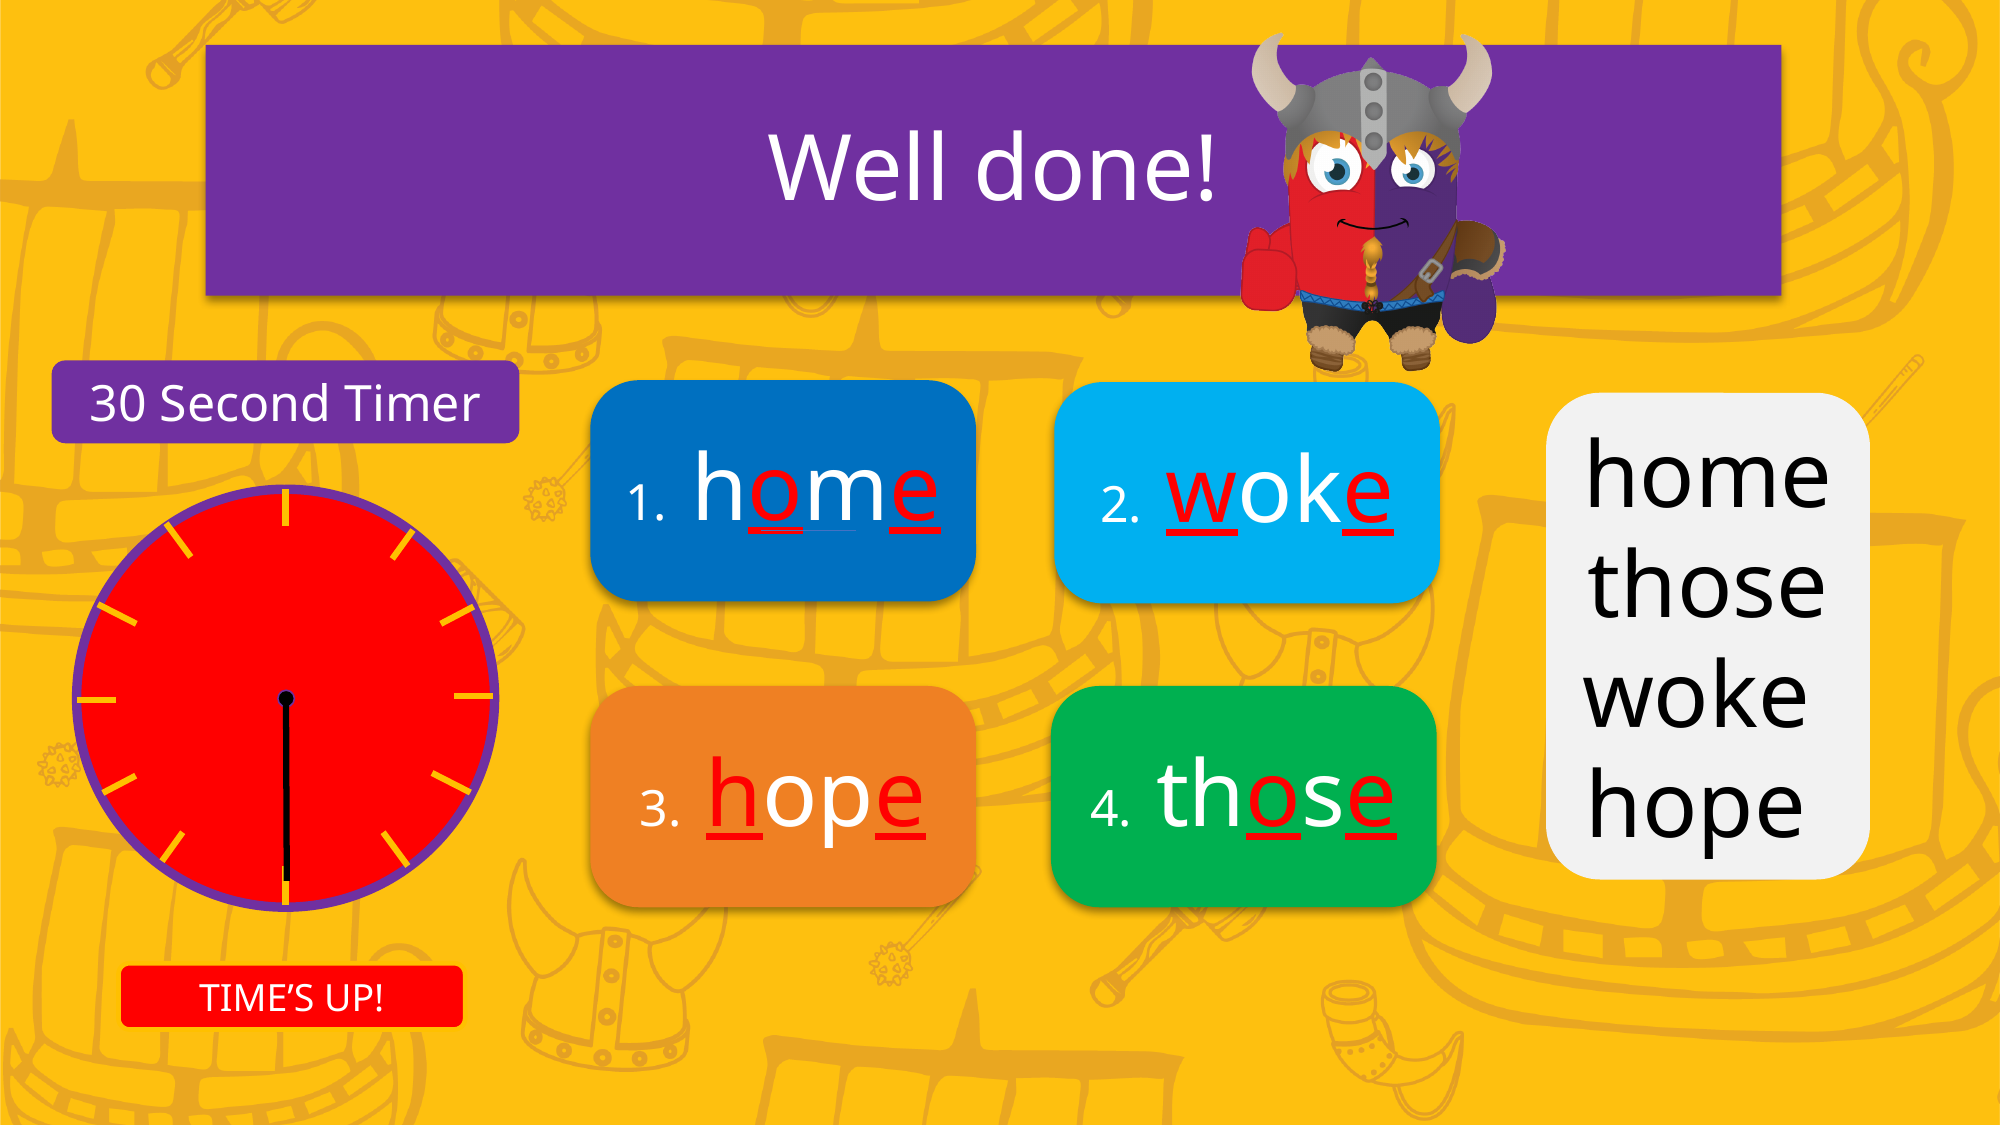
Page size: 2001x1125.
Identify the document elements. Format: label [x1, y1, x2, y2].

text_box [440, 606, 474, 624]
text_box [166, 523, 191, 557]
text_box [432, 772, 471, 793]
text_box [392, 530, 413, 559]
text_box [383, 832, 408, 867]
text_box [162, 832, 183, 862]
picture [0, 0, 2000, 1125]
text_box [97, 604, 137, 624]
text_box [102, 775, 136, 793]
